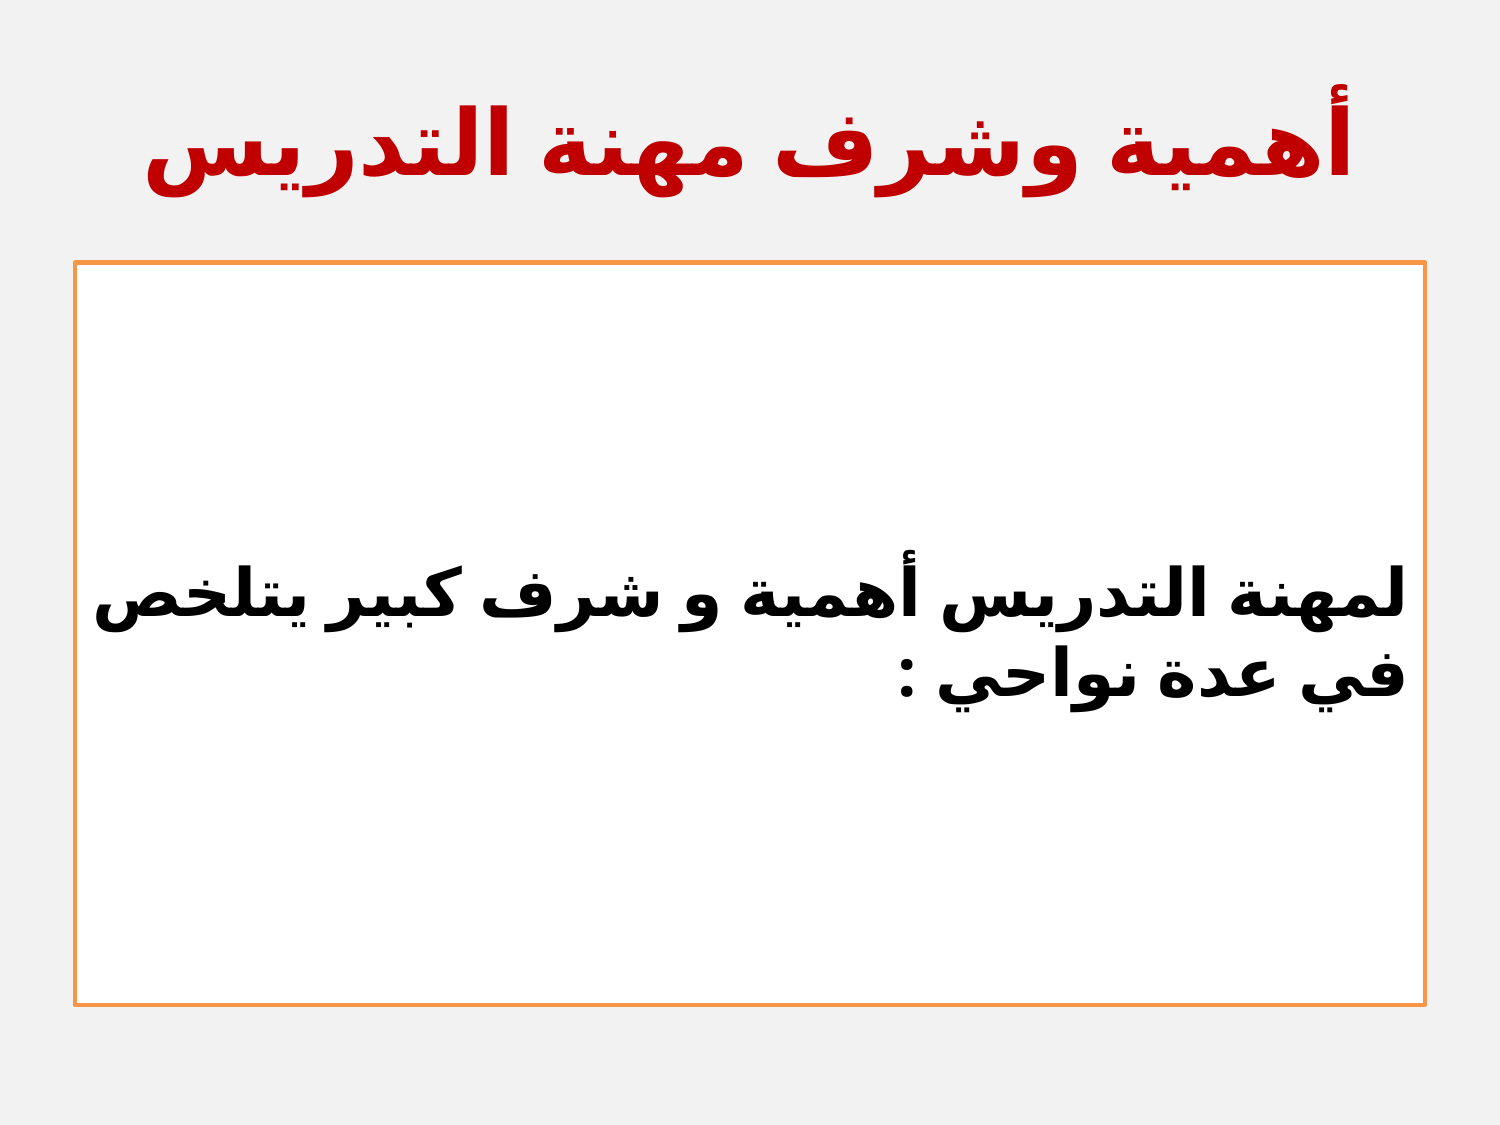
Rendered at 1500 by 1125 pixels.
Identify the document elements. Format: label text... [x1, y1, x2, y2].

title أهمية وشرف مهنة التدريس [75, 45, 1425, 233]
list لمهنة التدريس أهمية و شرف كبير يتلخص في عدة نواحي : [73, 260, 1427, 1007]
